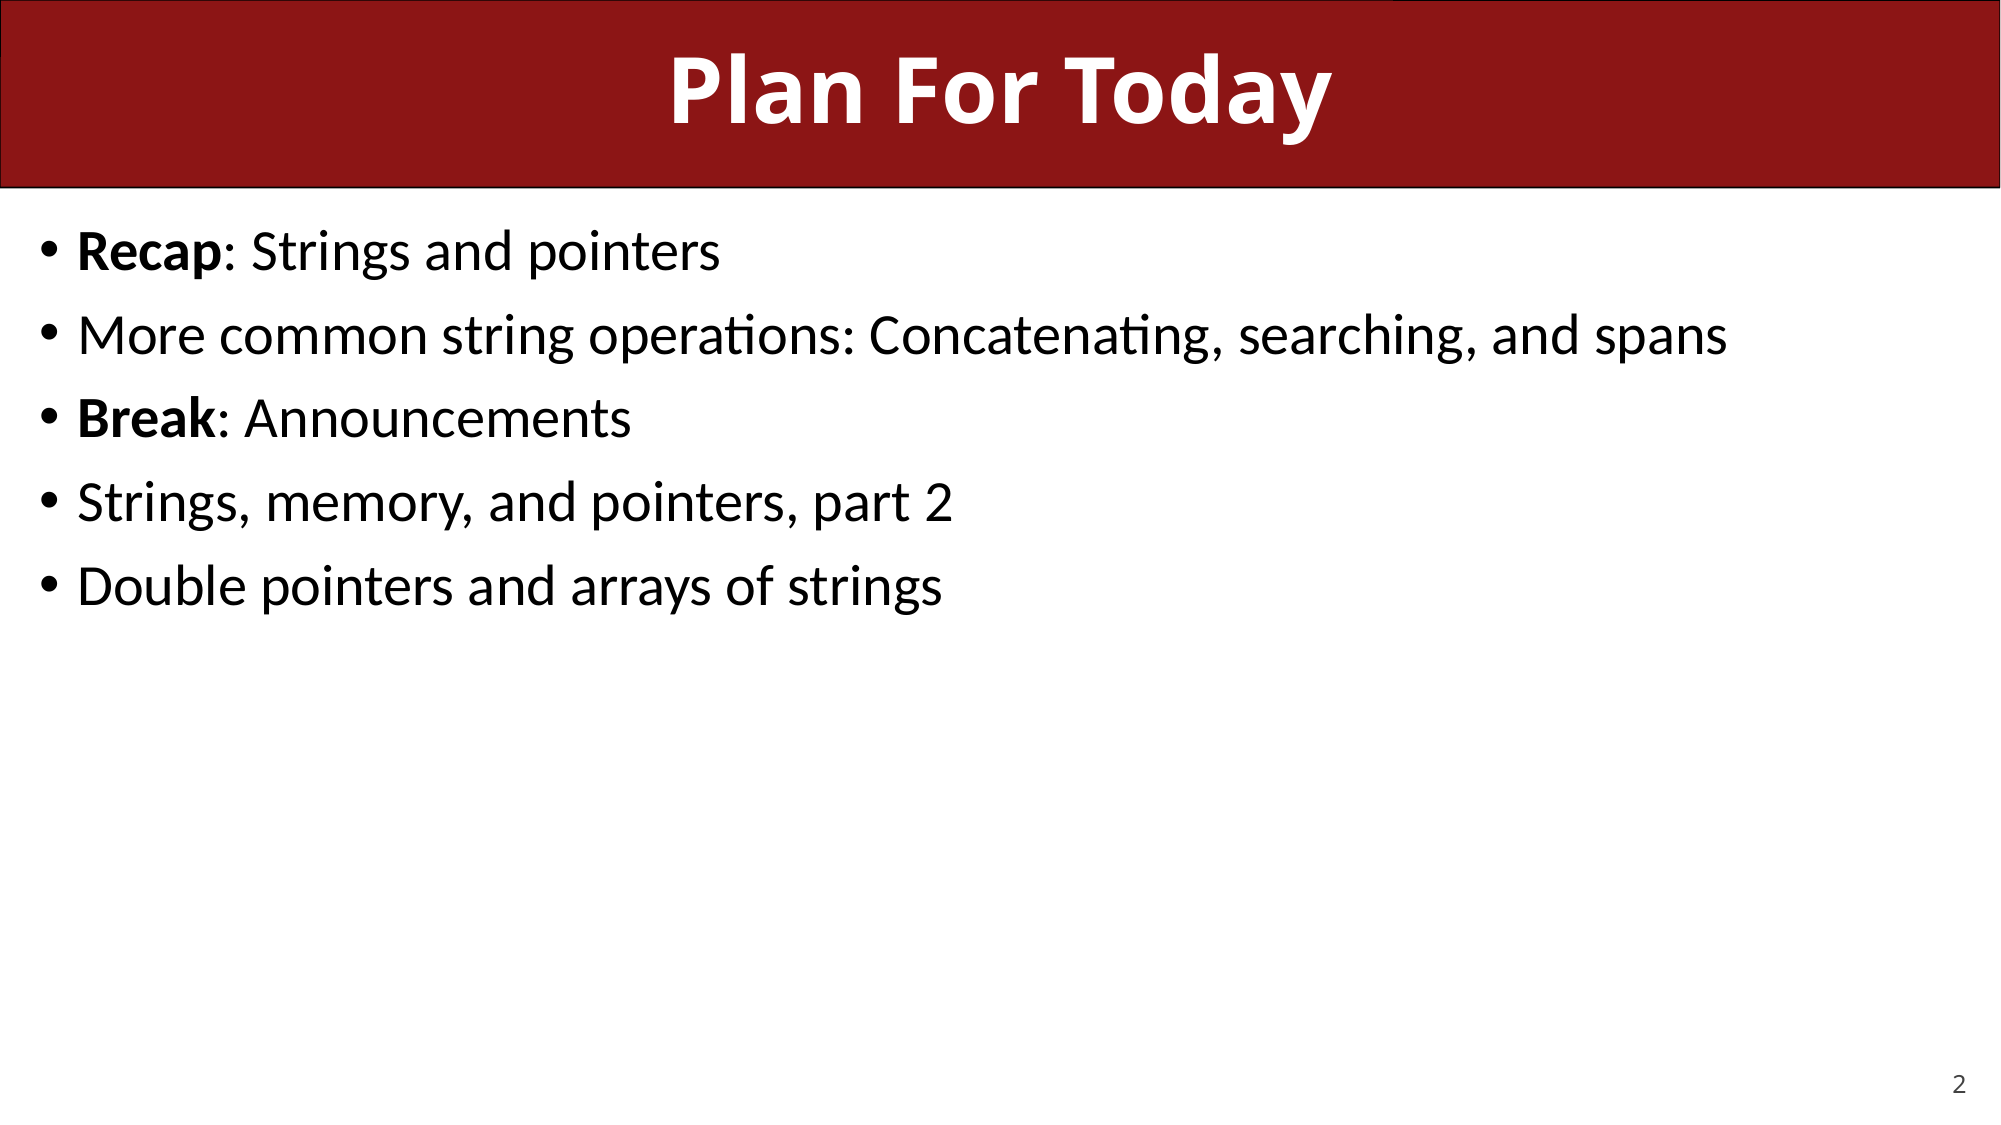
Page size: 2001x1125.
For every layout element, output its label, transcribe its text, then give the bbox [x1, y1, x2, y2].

title Plan For Today [75, 0, 1925, 188]
list Recap: Strings and pointers More common string operations: Concatenating, searching, and spans Break: Announcements Strings, memory, and pointers, part 2 Double pointers and arrays of strings [24, 212, 1963, 1113]
